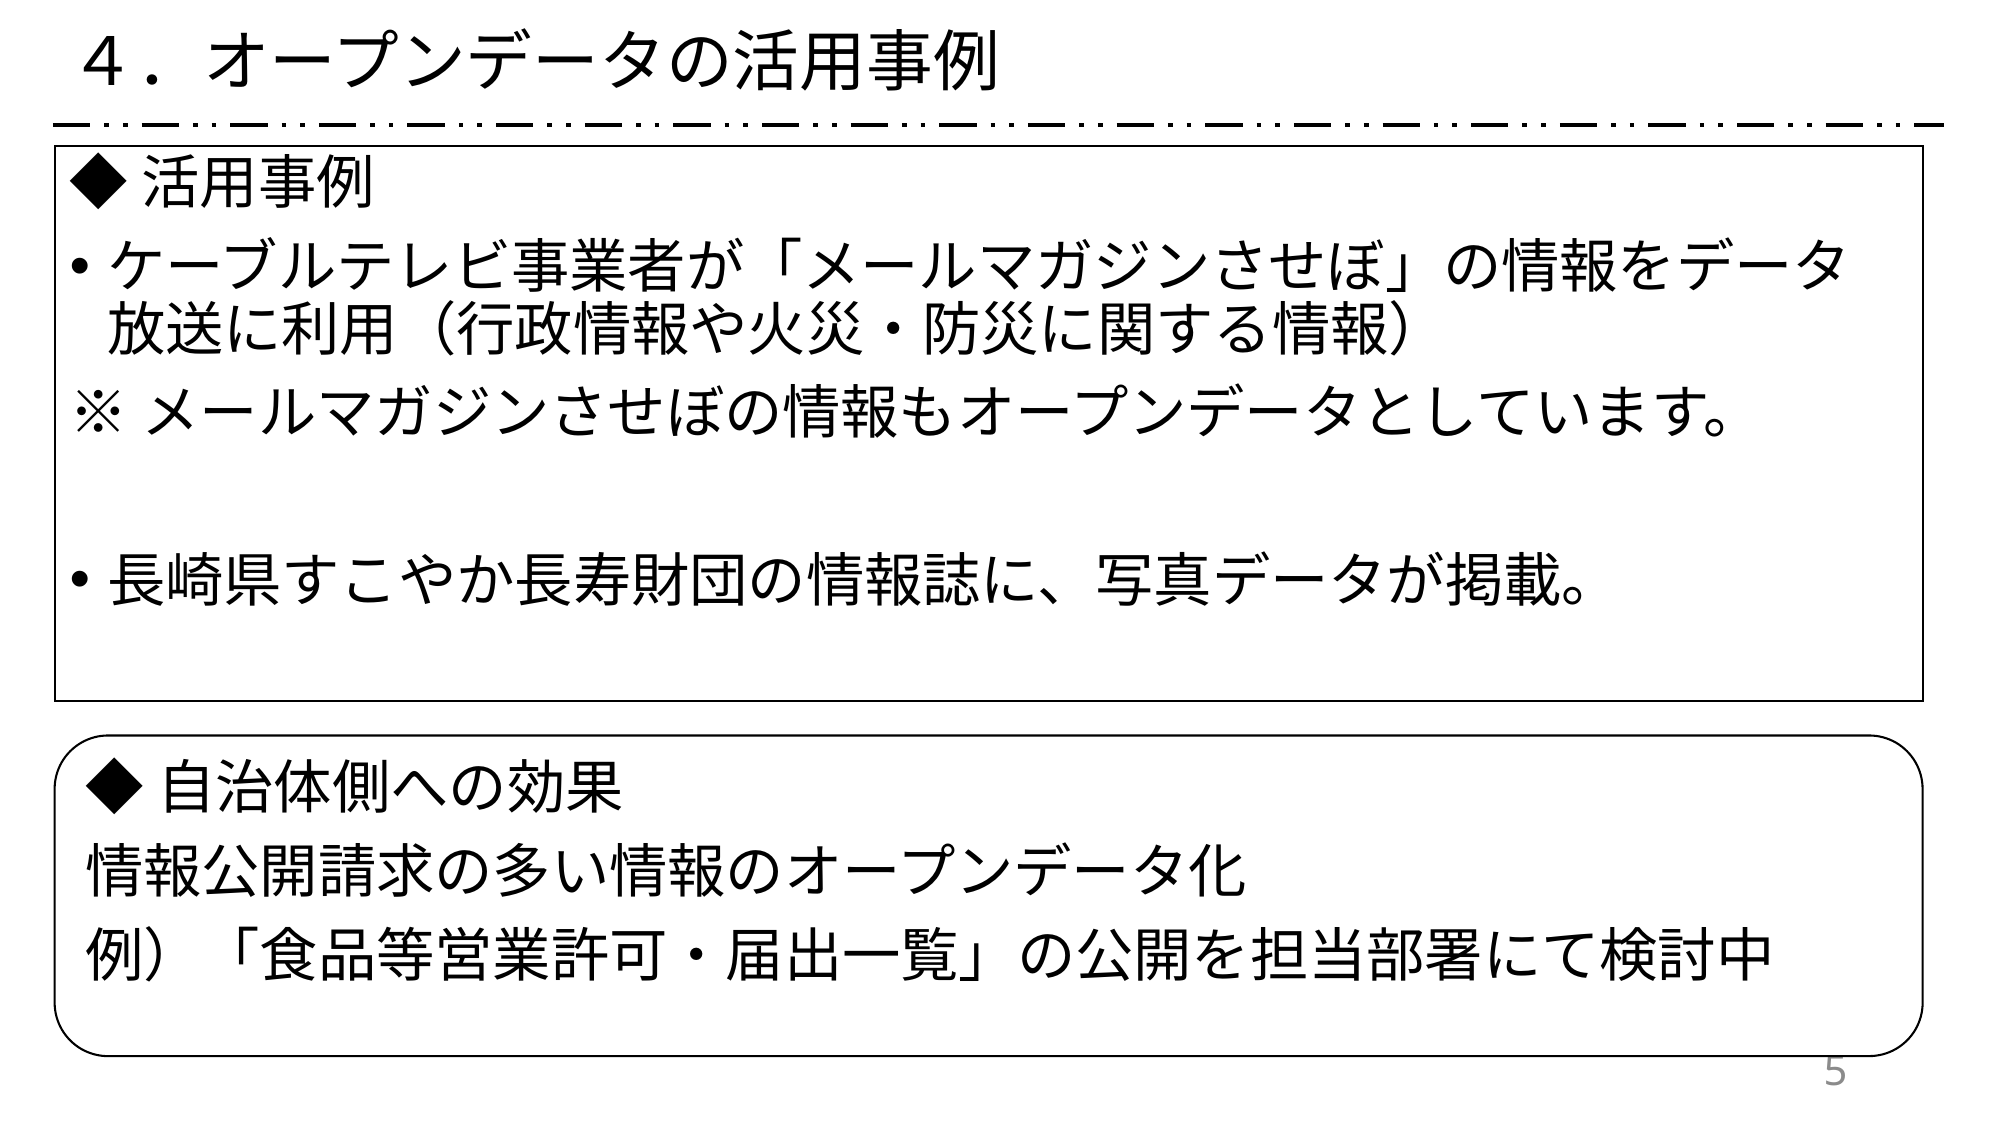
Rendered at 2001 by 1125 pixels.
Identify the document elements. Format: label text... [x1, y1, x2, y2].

text_box ４．オープンデータの活用事例 [54, 25, 1946, 103]
slide_number 5 [1412, 1058, 1863, 1103]
text_box ◆自治体側への効果 情報公開請求の多い情報のオープンデータ化 例）「食品等営業許可・届出一覧」の公開を担当部署にて検討中 [53, 734, 1924, 1058]
list ◆活用事例 ケーブルテレビ事業者が「メールマガジンさせぼ」の情報をデータ放送に利用（行政情報や火災・防災に関する情報） ※メールマガジンさせぼの情報もオープンデータとしています。 長崎県すこやか長寿財団の情報誌に、写真データが掲載。 [54, 145, 1924, 702]
